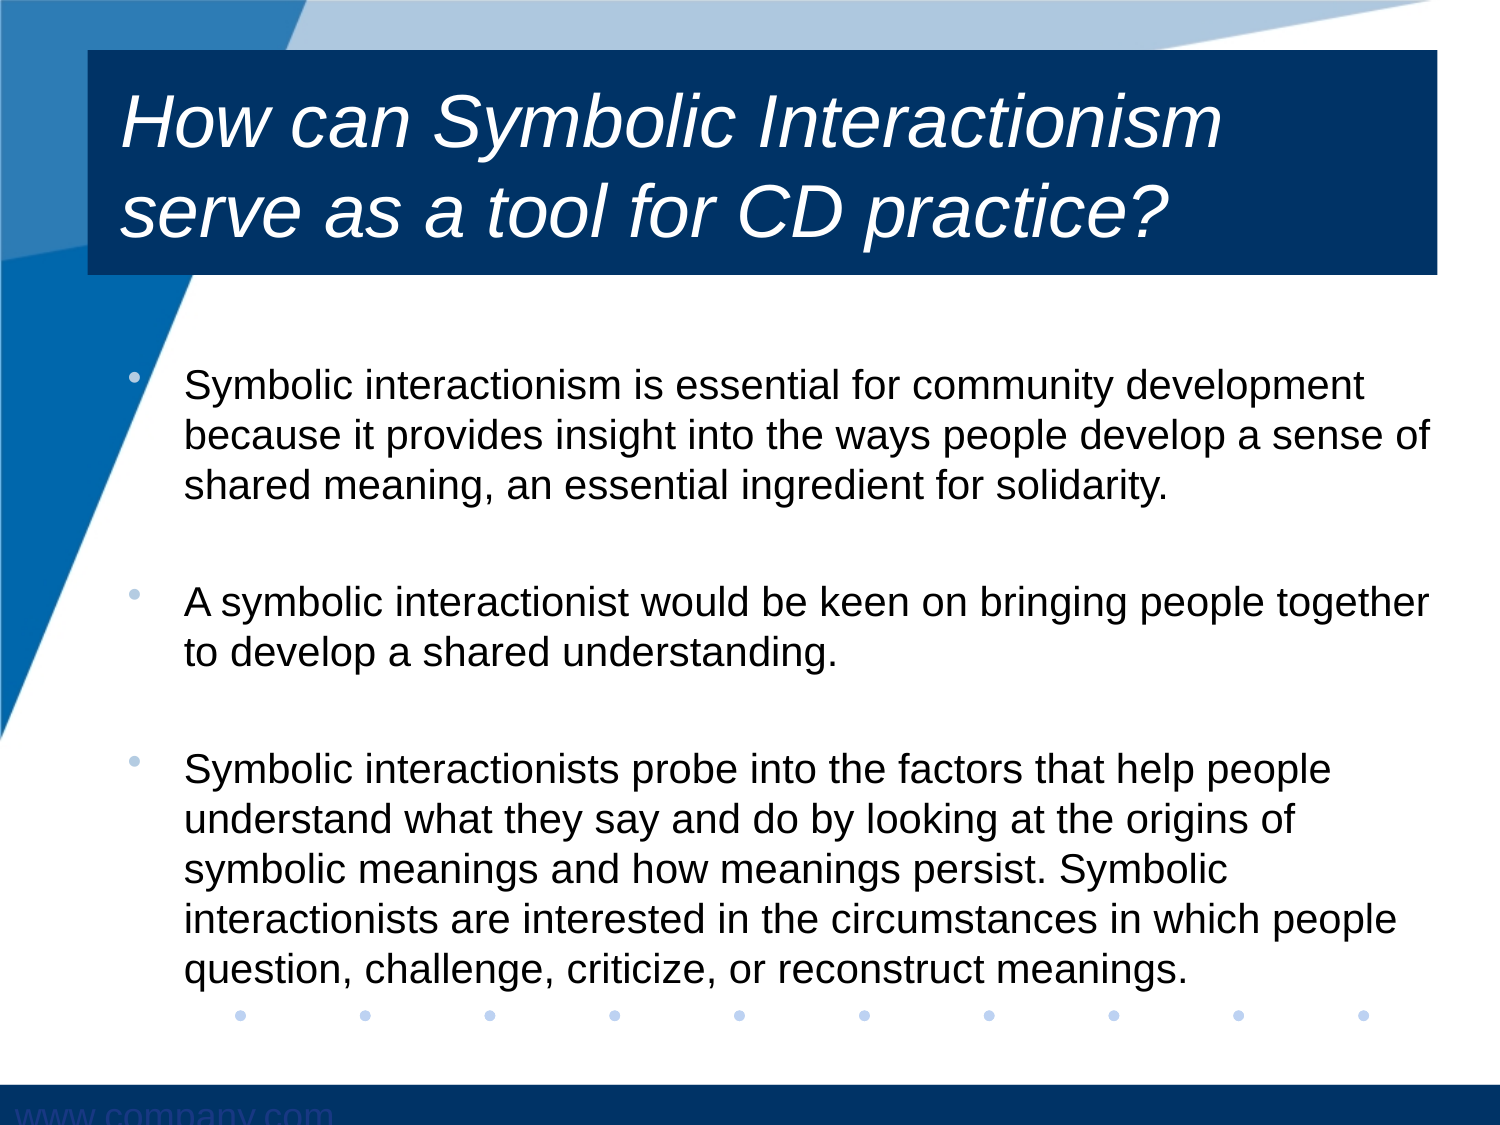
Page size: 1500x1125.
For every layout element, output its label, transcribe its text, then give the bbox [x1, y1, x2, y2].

picture [0, 0, 1500, 842]
list Symbolic interactionism is essential for community development because it provides insight into the ways people develop a sense of shared meaning, an essential ingredient for solidarity. A symbolic interactionist would be keen on bringing people together to develop a shared understanding. Symbolic interactionists probe into the factors that help people understand what they say and do by looking at the origins of symbolic meanings and how meanings persist. Symbolic interactionists are interested in the circumstances in which people question, challenge, criticize, or reconstruct meanings. [112, 349, 1463, 1026]
title How can Symbolic Interactionism serve as a tool for CD practice? [87, 49, 1438, 276]
